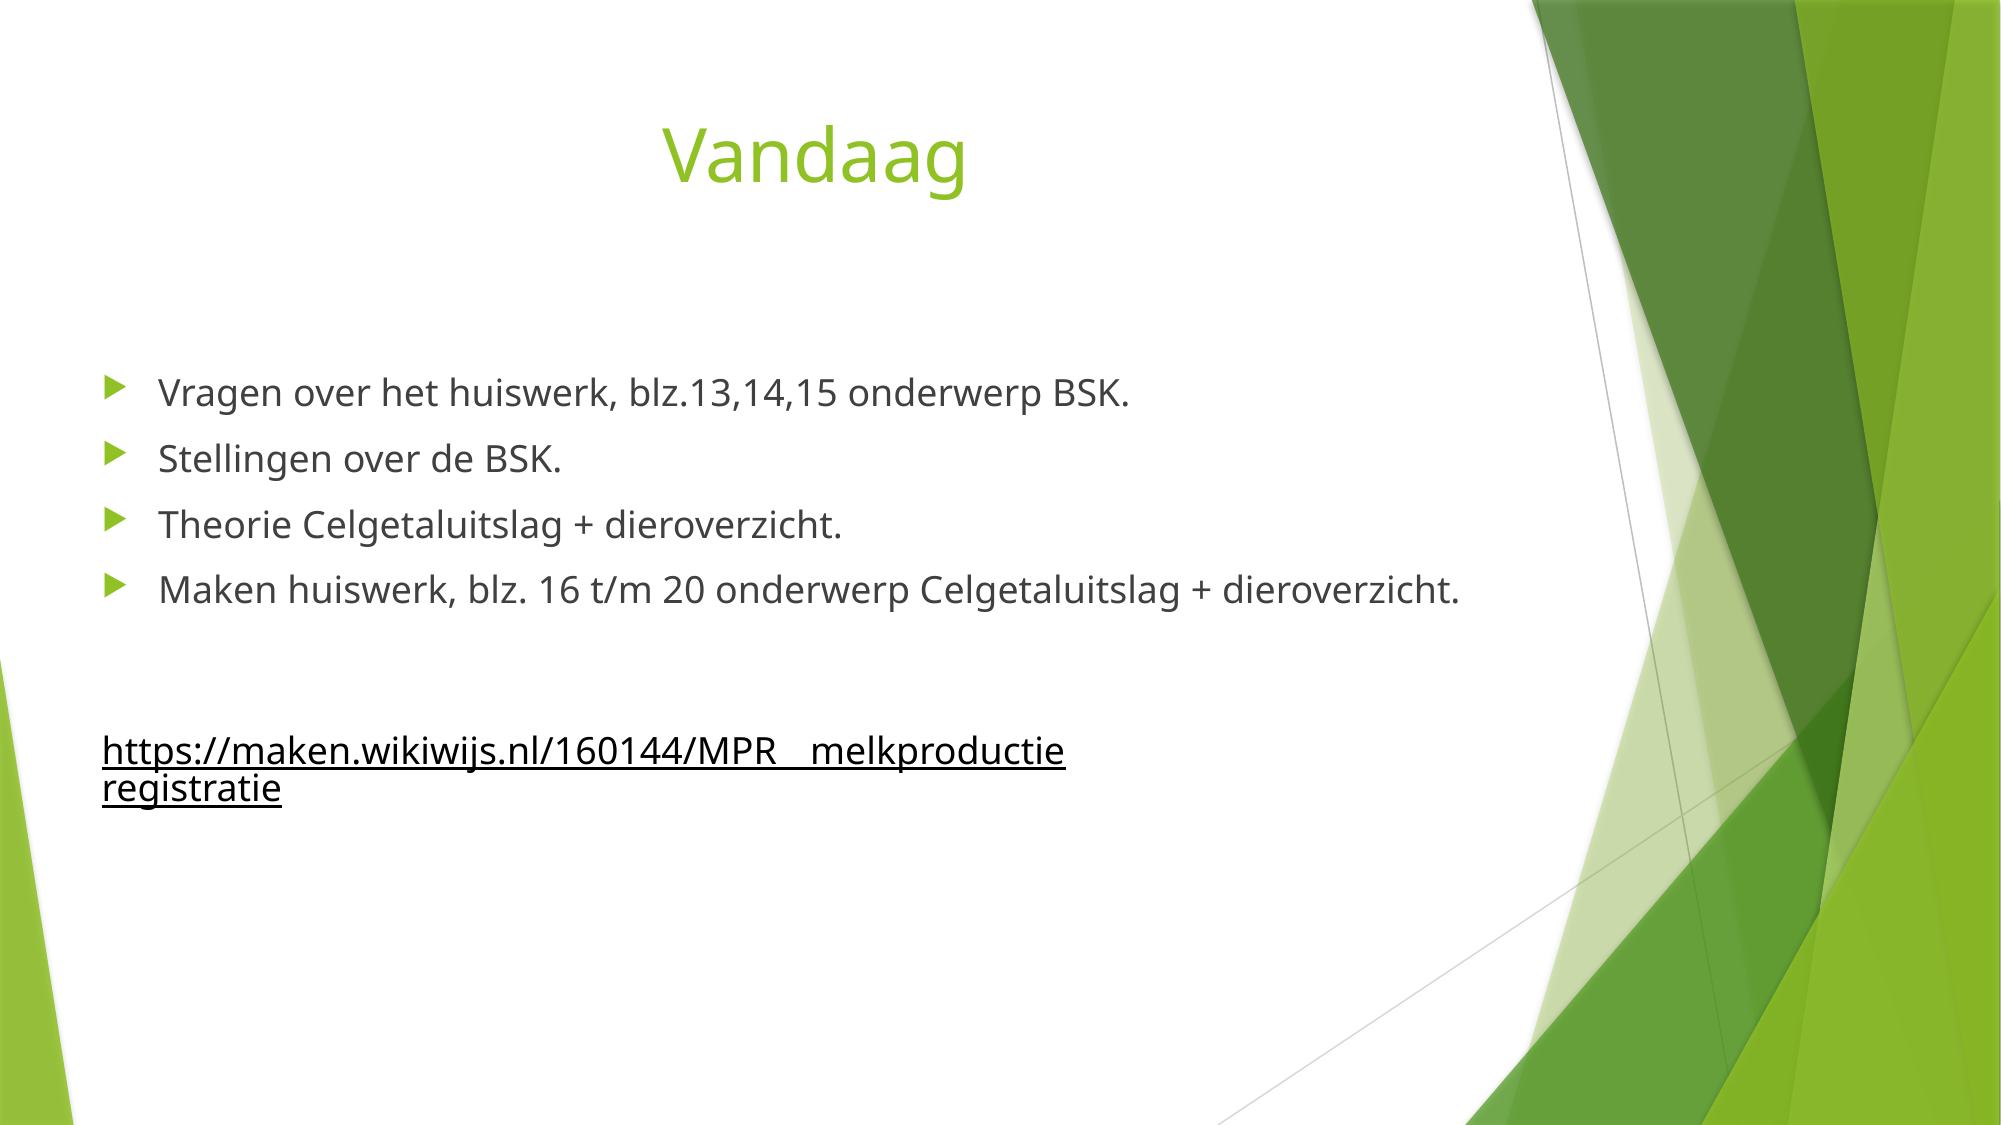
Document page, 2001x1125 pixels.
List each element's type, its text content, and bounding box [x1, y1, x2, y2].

title Vandaag [111, 99, 1522, 317]
text_box https://maken.wikiwijs.nl/160144/MPR__melkproductieregistratie [86, 719, 1087, 831]
list Vragen over het huiswerk, blz.13,14,15 onderwerp BSK. Stellingen over de BSK. Theorie Celgetaluitslag + dieroverzicht. Maken huiswerk, blz. 16 t/m 20 onderwerp Celgetaluitslag + dieroverzicht. [86, 361, 1498, 998]
